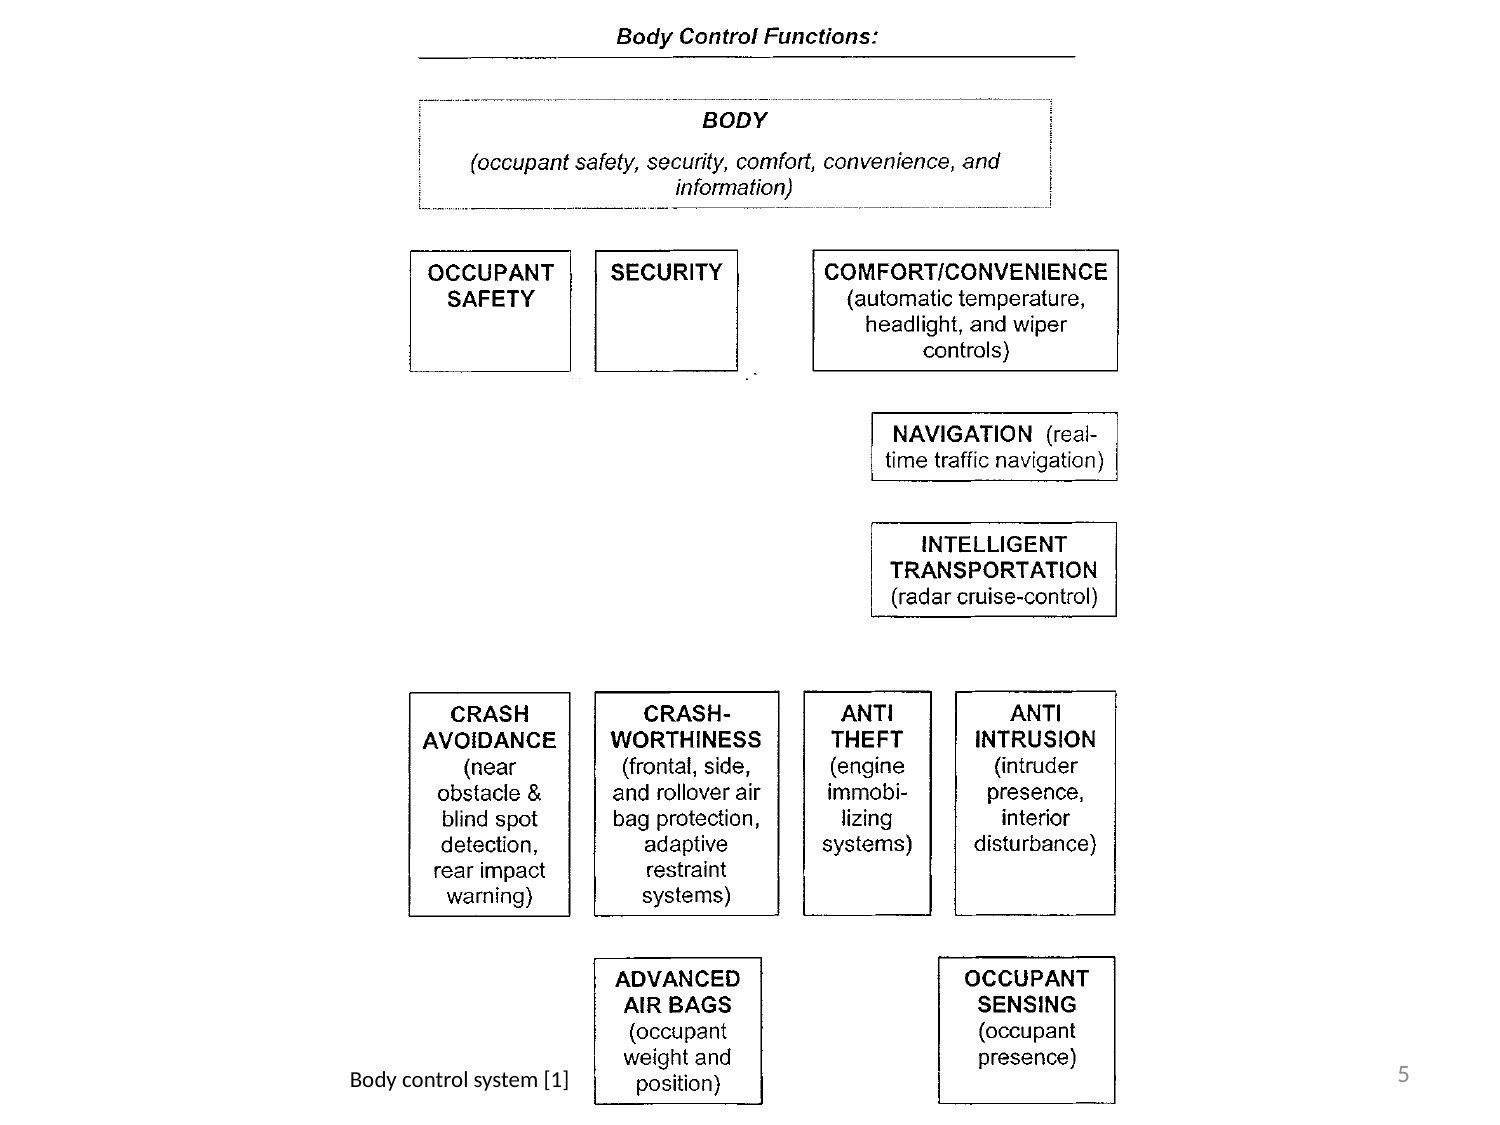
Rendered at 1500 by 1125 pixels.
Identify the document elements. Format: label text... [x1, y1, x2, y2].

text_box Body control system [1] [335, 1057, 394, 1100]
slide_number 5 [1129, 1042, 1425, 1103]
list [399, 20, 1126, 1113]
